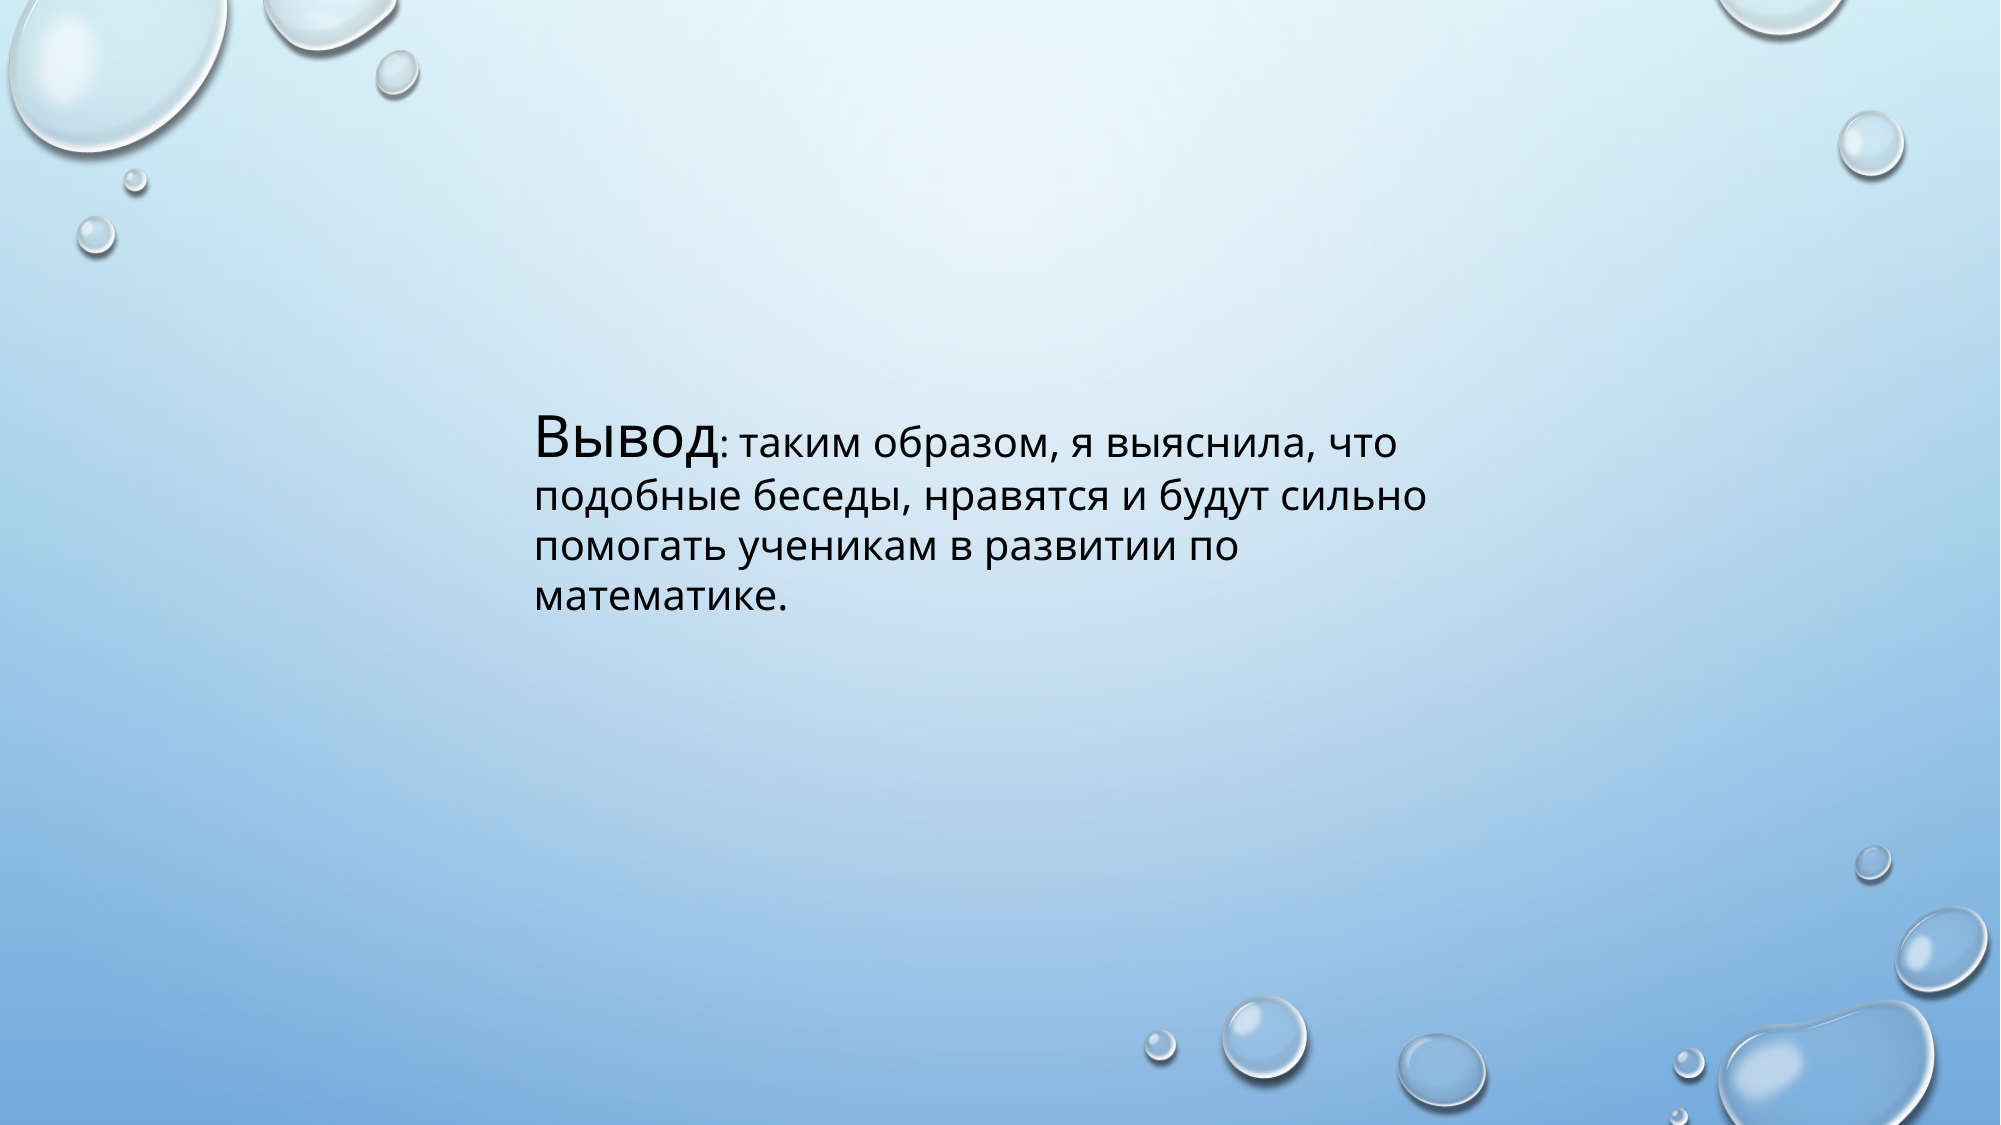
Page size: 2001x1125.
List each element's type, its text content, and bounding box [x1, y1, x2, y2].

picture [0, 0, 2000, 1125]
text_box Вывод: таким образом, я выяснила, что подобные беседы, нравятся и будут сильно помогать ученикам в развитии по математике. [519, 391, 1519, 627]
